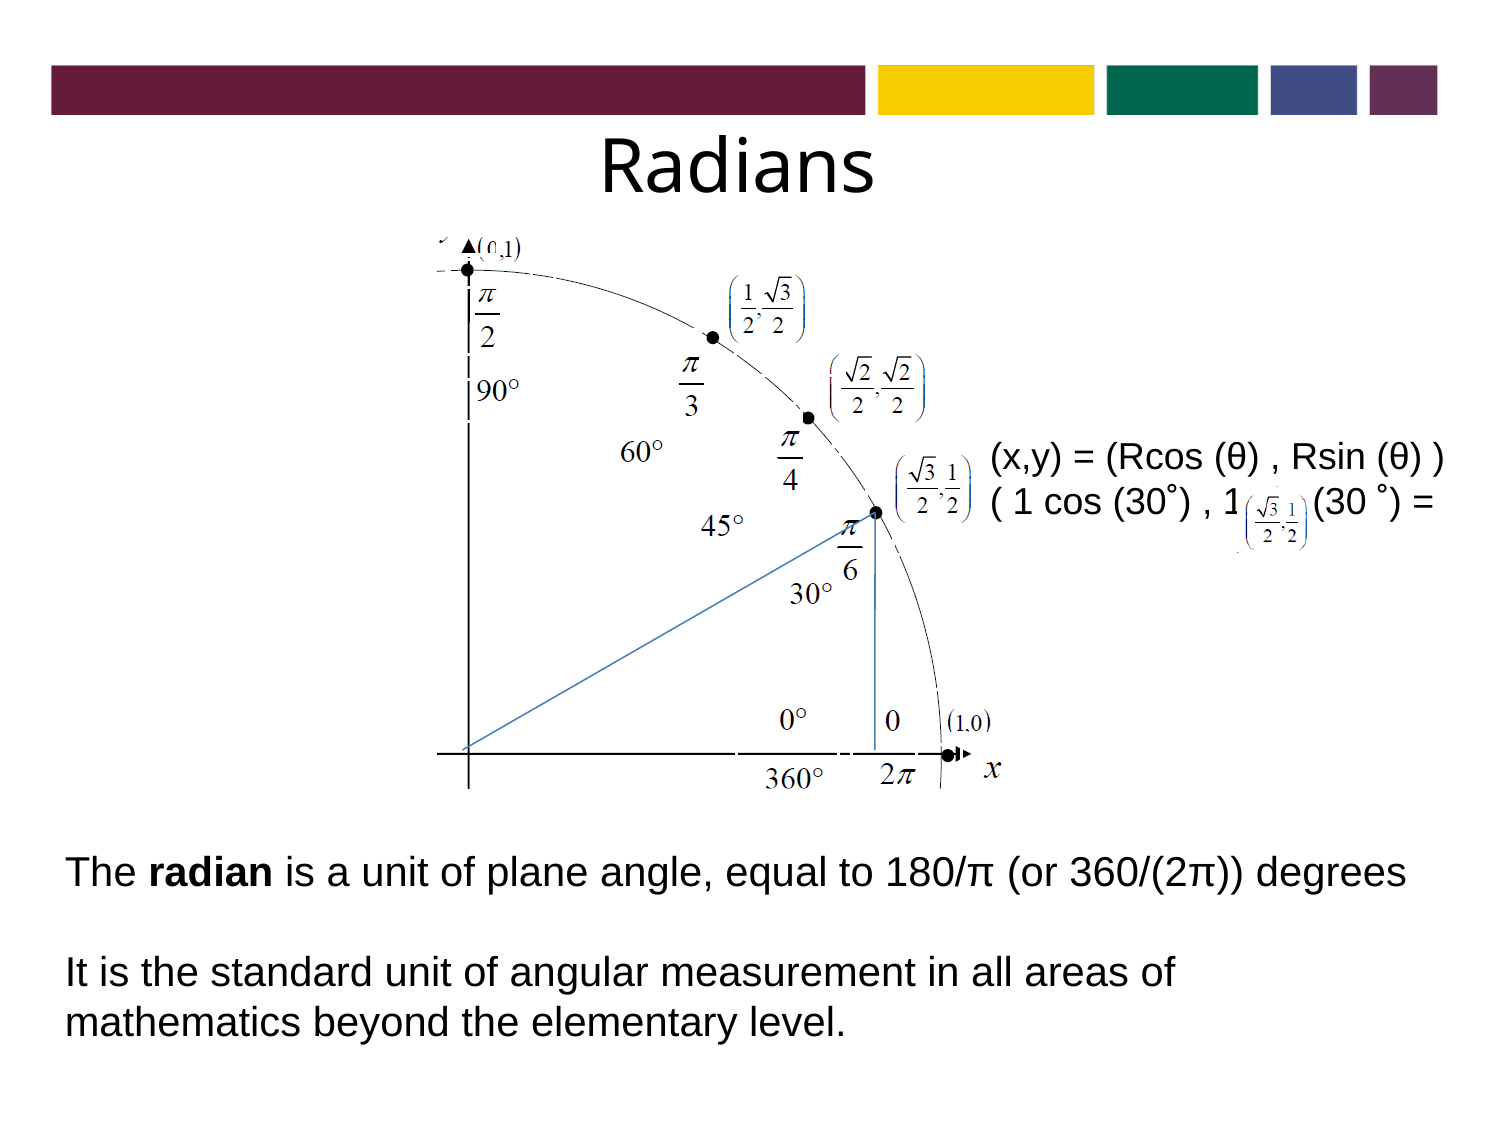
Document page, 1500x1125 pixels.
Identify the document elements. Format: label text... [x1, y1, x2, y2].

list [437, 237, 1051, 789]
text_box (x,y) = (Rcos (θ) , Rsin (θ) ) ( 1 cos (30˚) , 1 sin (30 ˚) = [1054, 424, 1500, 575]
picture [37, 49, 1438, 116]
text_box The radian is a unit of plane angle, equal to 180/π (or 360/(2π)) degrees It is the standard unit of angular measurement in all areas of mathematics beyond the elementary level. [50, 837, 1438, 1053]
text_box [462, 512, 876, 751]
picture [1237, 487, 1314, 554]
title Radians [62, 123, 1413, 225]
